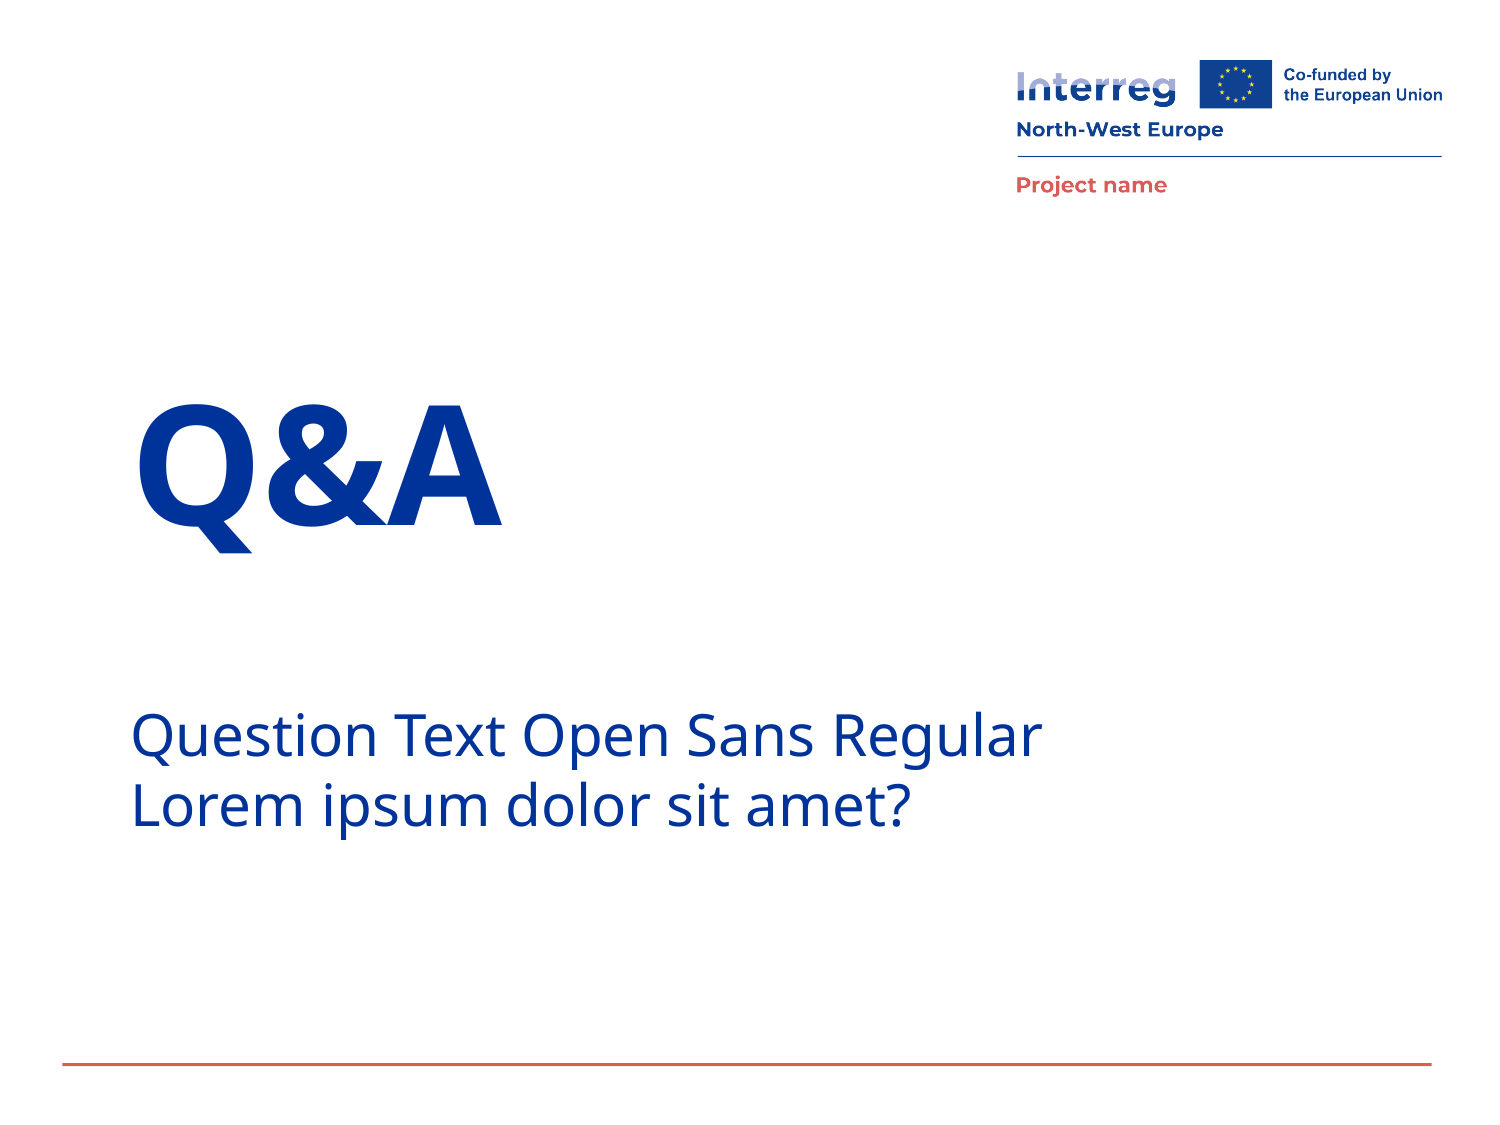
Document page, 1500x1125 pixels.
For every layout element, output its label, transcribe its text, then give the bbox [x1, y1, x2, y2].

text_box Q&A Question Text Open Sans Regular Lorem ipsum dolor sit amet? [115, 350, 1391, 998]
picture [958, 0, 1500, 252]
